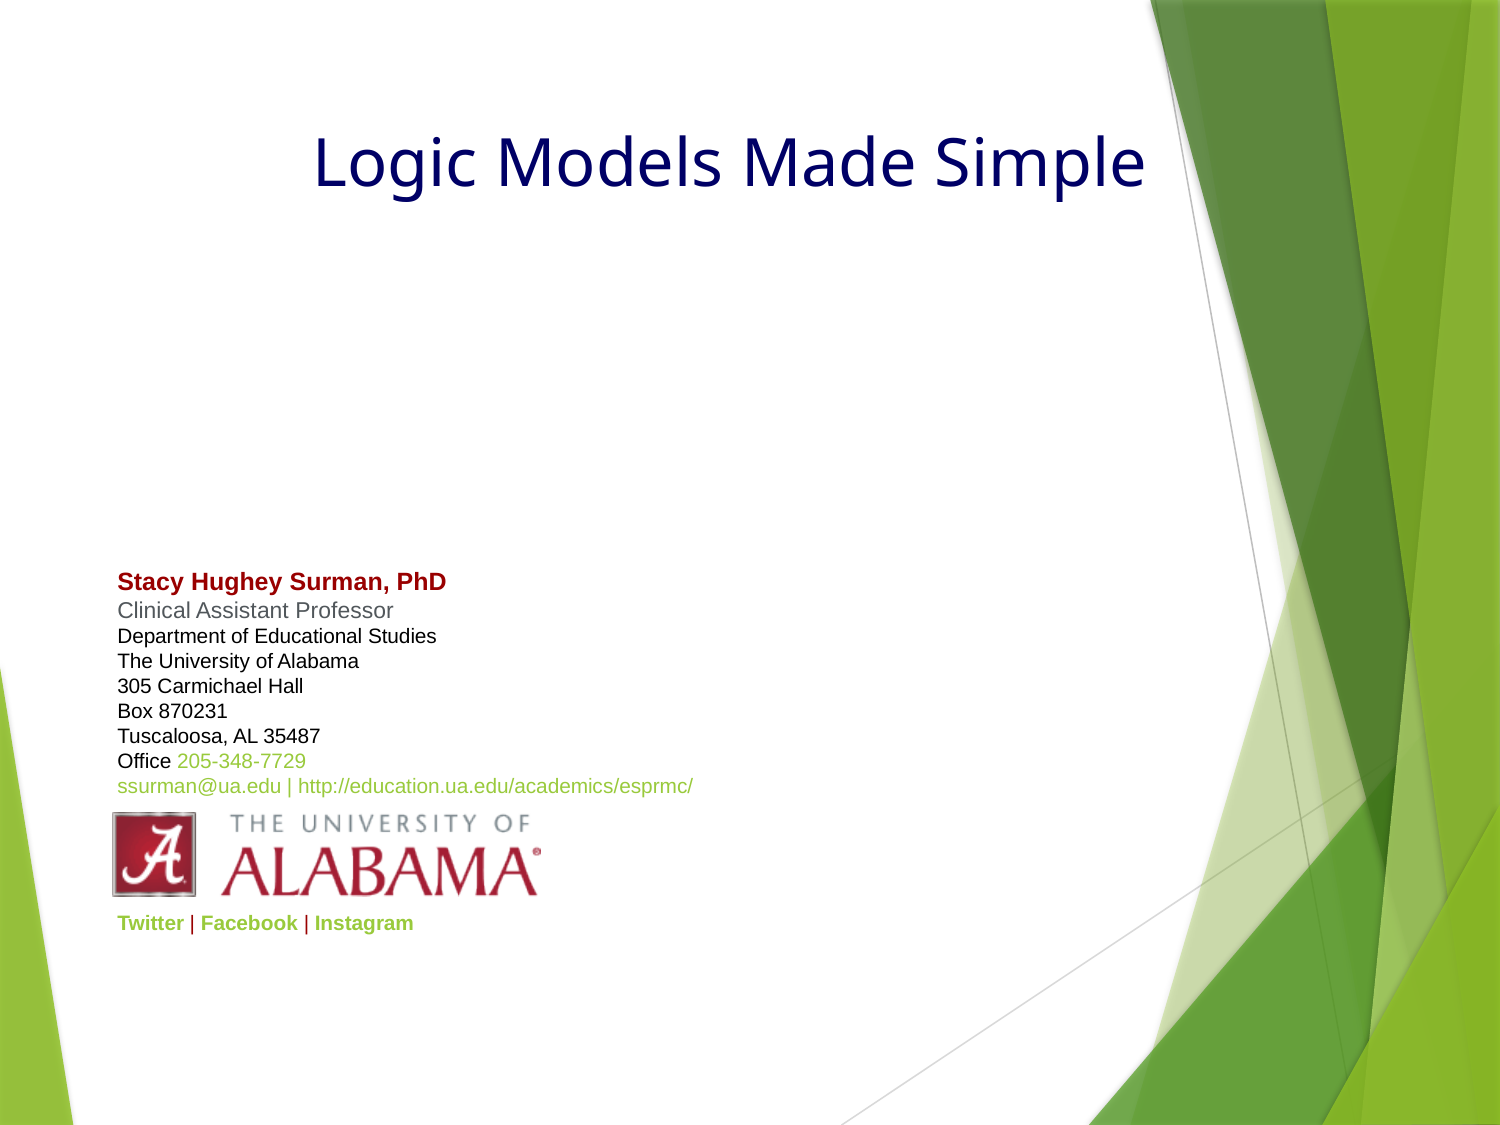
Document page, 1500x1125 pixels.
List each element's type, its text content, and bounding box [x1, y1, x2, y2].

text_box Stacy Hughey Surman, PhD Clinical Assistant Professor Department of Educational Studies The University of Alabama 305 Carmichael Hall Box 870231 Tuscaloosa, AL 35487 Office 205-348-7729 ssurman@ua.edu | http://education.ua.edu/academics/esprmc/ Twitter | Facebook | Instagram [102, 557, 709, 943]
picture [111, 811, 542, 898]
text_box Logic Models Made Simple [112, 112, 1400, 208]
